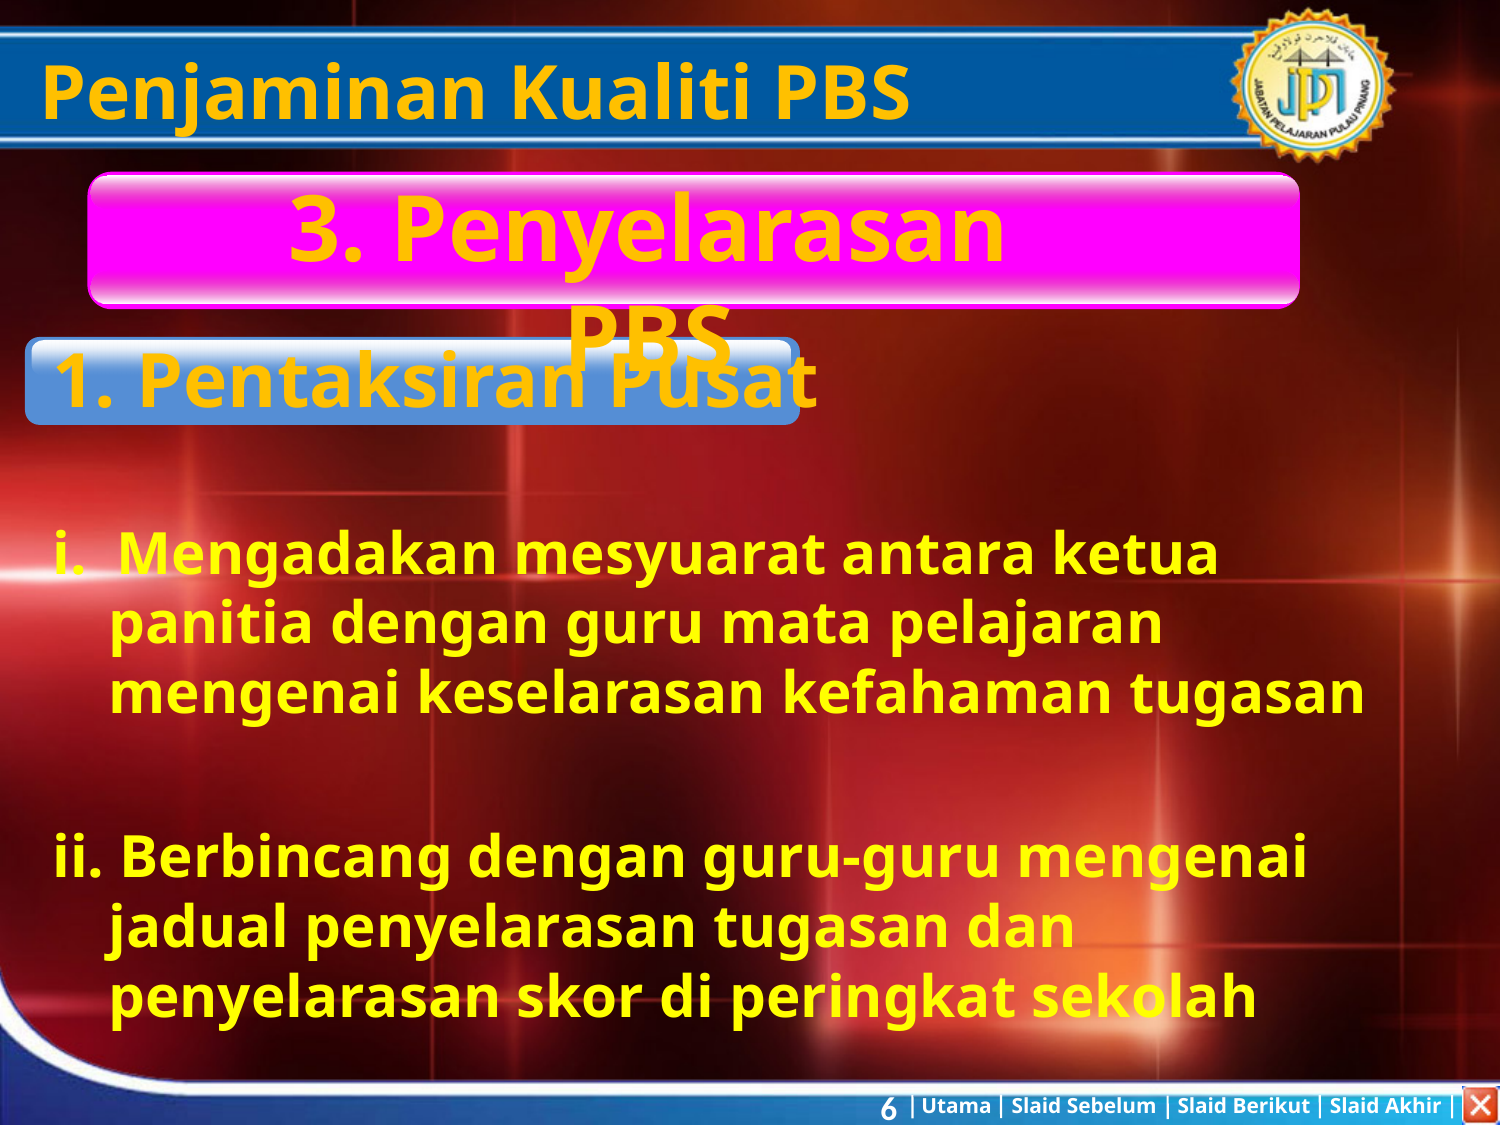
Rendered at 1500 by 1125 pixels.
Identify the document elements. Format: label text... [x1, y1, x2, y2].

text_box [24, 336, 801, 426]
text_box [87, 162, 1301, 310]
picture [0, 0, 1500, 1125]
list Pentaksiran Pusat i. Mengadakan mesyuarat antara ketua panitia dengan guru mata pelajaran mengenai keselarasan kefahaman tugasan ii. Berbincang dengan guru-guru mengenai jadual penyelarasan tugasan dan penyelarasan skor di peringkat sekolah [37, 324, 1388, 1075]
title Penjaminan Kualiti PBS [24, 37, 1238, 138]
